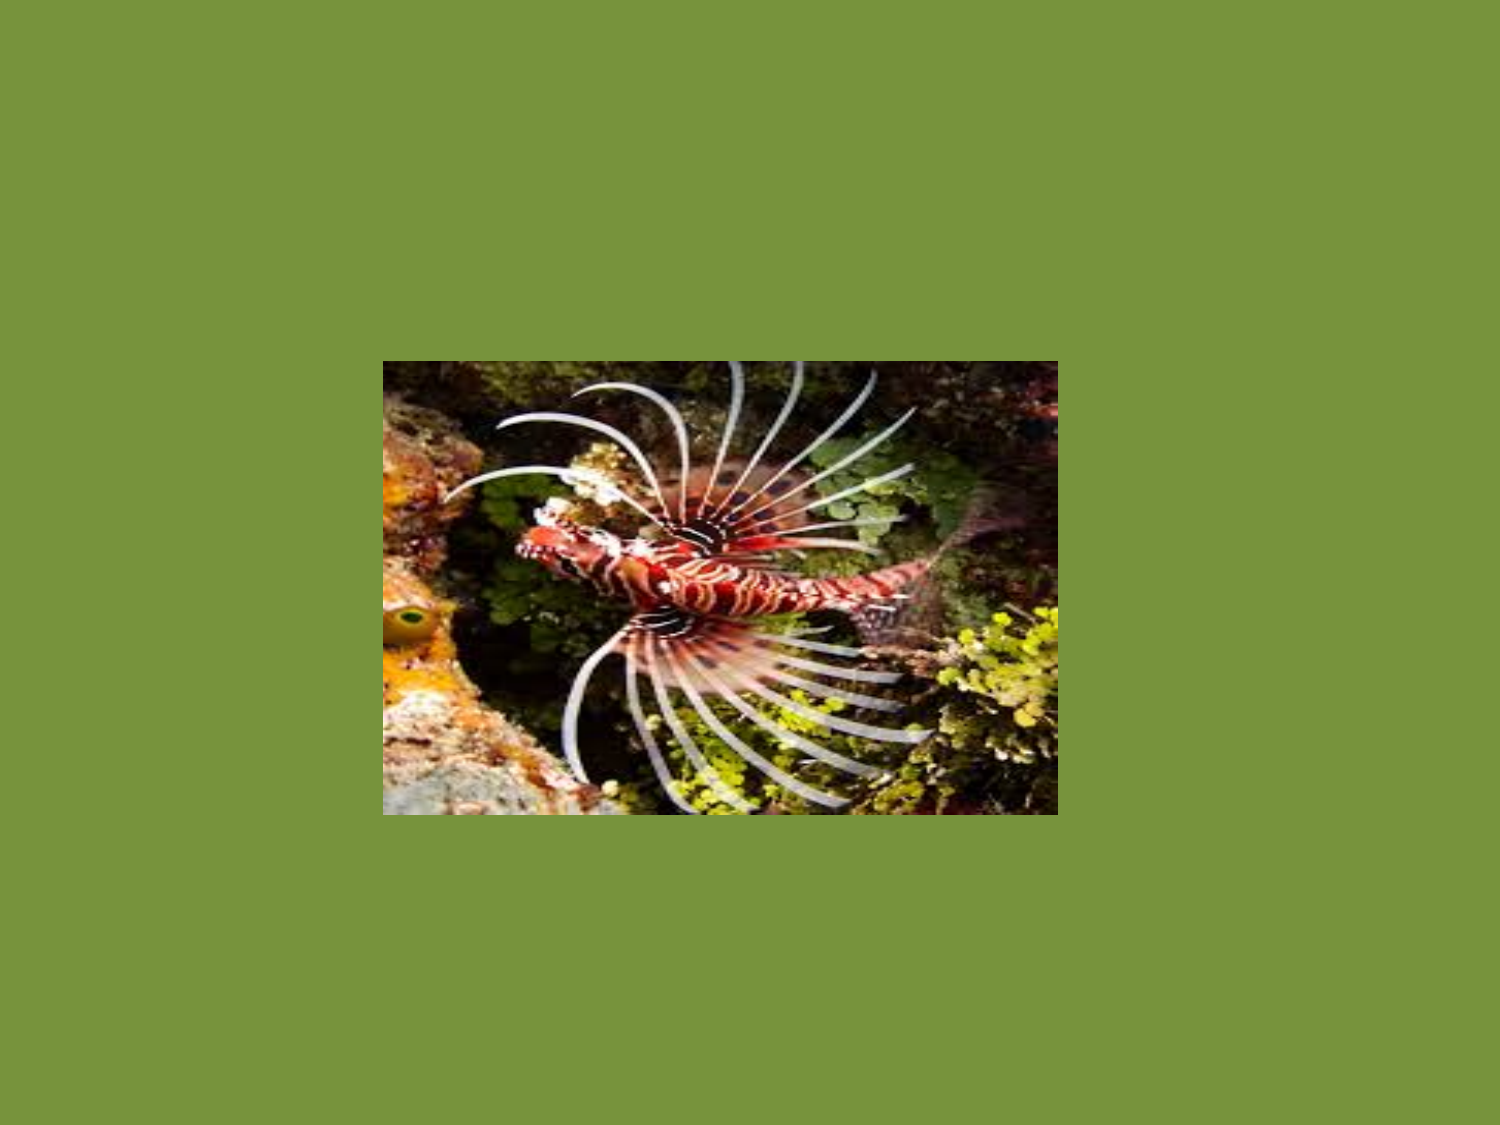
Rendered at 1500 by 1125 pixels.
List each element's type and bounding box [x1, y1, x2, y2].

list [383, 361, 1058, 815]
